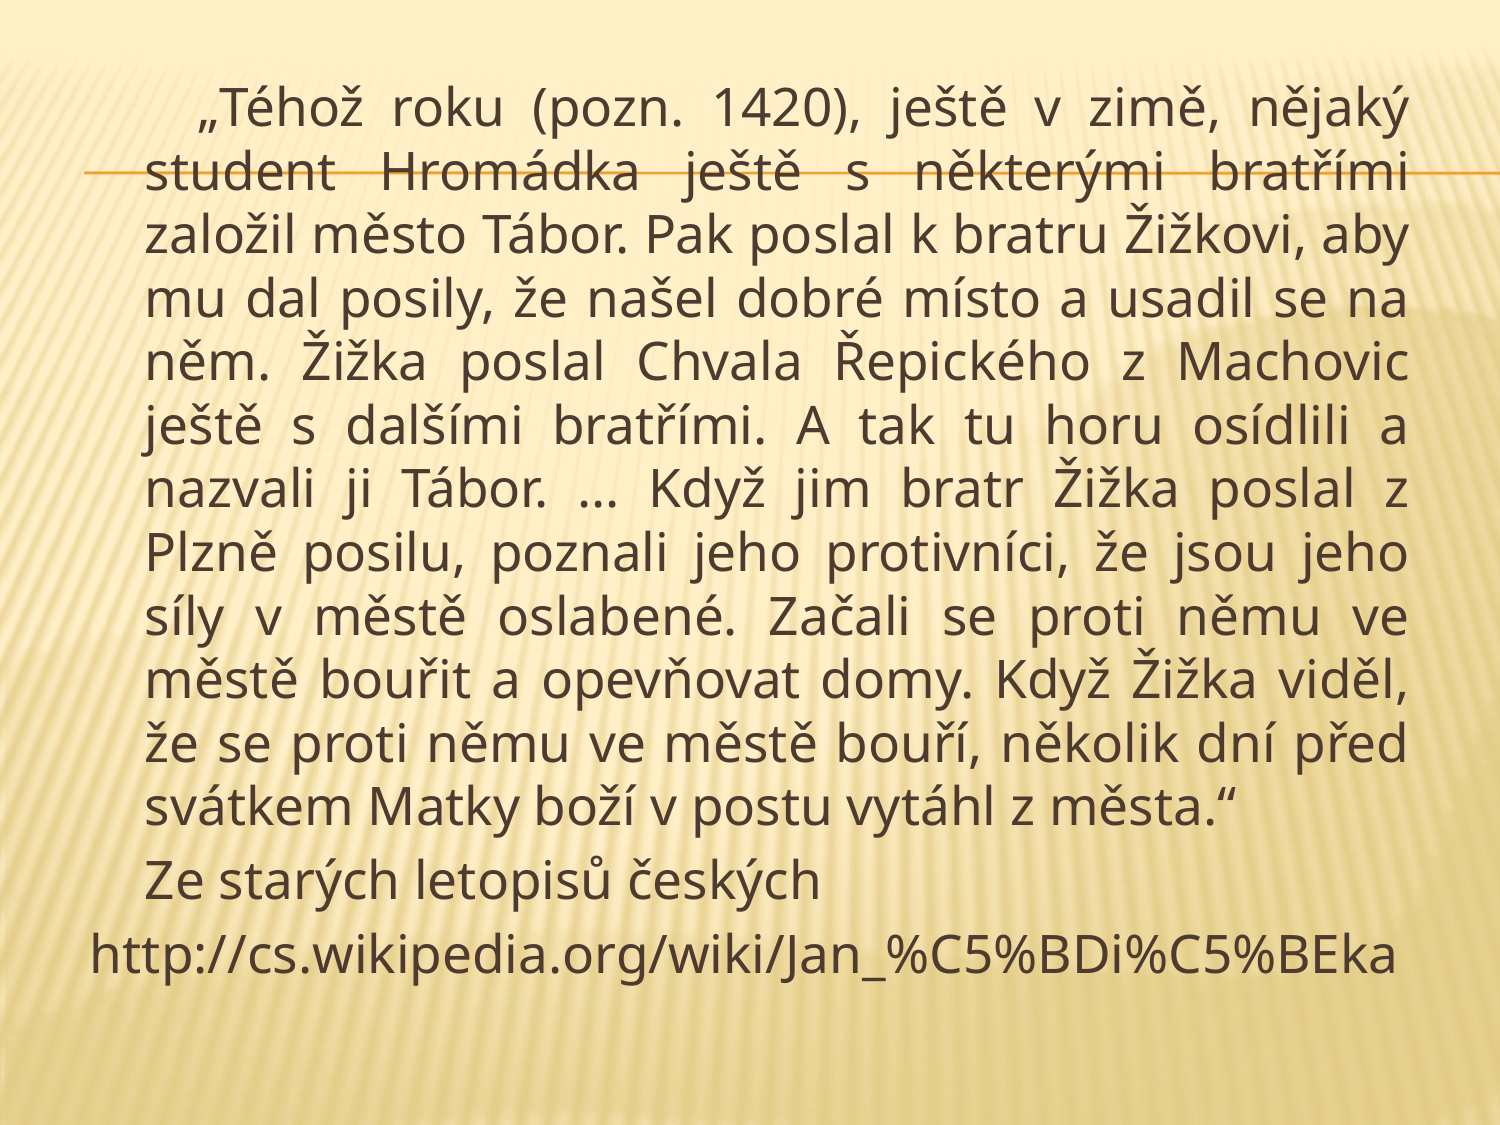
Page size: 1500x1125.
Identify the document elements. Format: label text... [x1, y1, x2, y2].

list „Téhož roku (pozn. 1420), ještě v zimě, nějaký student Hromádka ještě s některými bratřími založil město Tábor. Pak poslal k bratru Žižkovi, aby mu dal posily, že našel dobré místo a usadil se na něm. Žižka poslal Chvala Řepického z Machovic ještě s dalšími bratřími. A tak tu horu osídlili a nazvali ji Tábor. ... Když jim bratr Žižka poslal z Plzně posilu, poznali jeho protivníci, že jsou jeho síly v městě oslabené. Začali se proti němu ve městě bouřit a opevňovat domy. Když Žižka viděl, že se proti němu ve městě bouří, několik dní před svátkem Matky boží v postu vytáhl z města.“ Ze starých letopisů českých http://cs.wikipedia.org/wiki/Jan_%C5%BDi%C5%BEka [75, 66, 1425, 1005]
